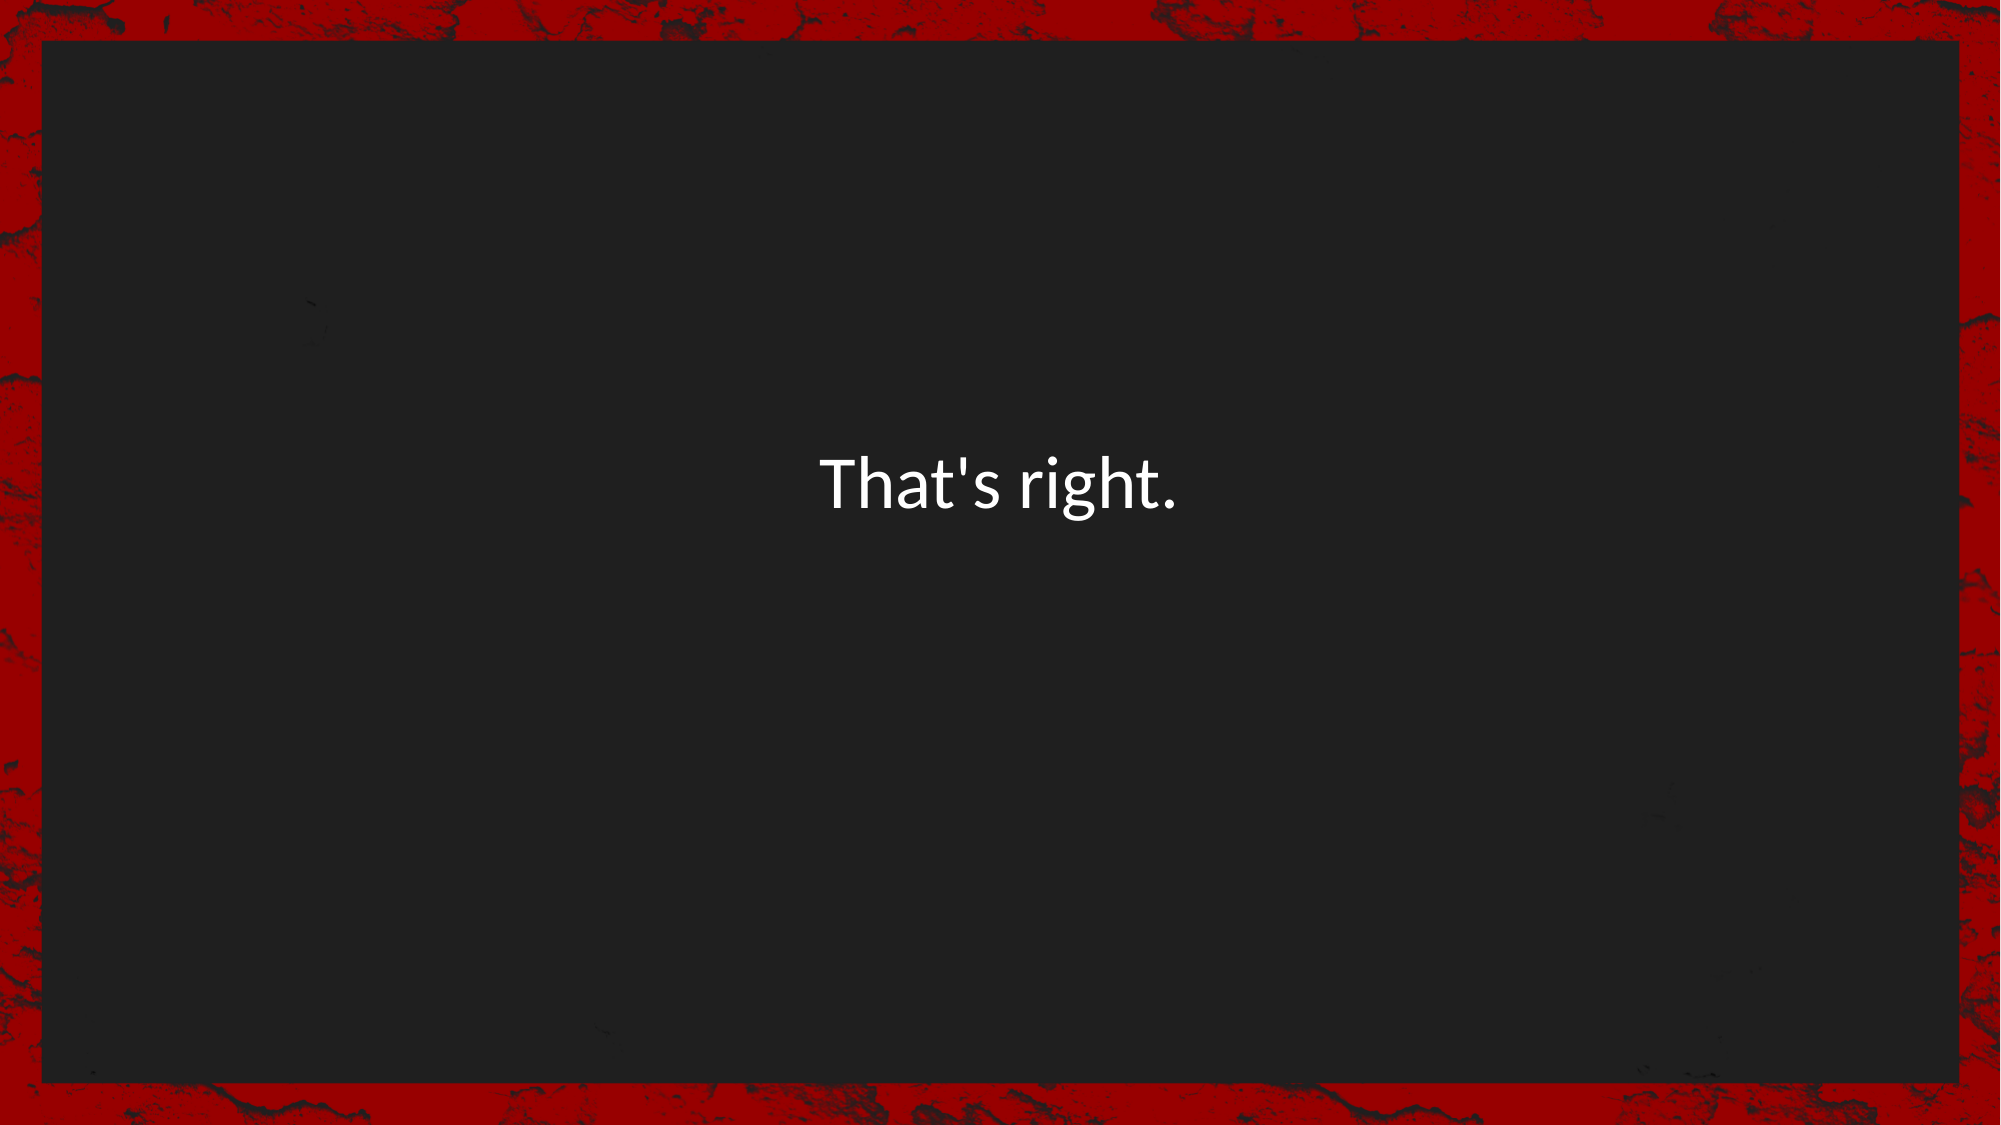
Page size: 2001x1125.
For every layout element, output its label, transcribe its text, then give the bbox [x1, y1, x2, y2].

picture [0, 0, 2001, 1125]
text_box That's right. [0, 426, 2000, 531]
